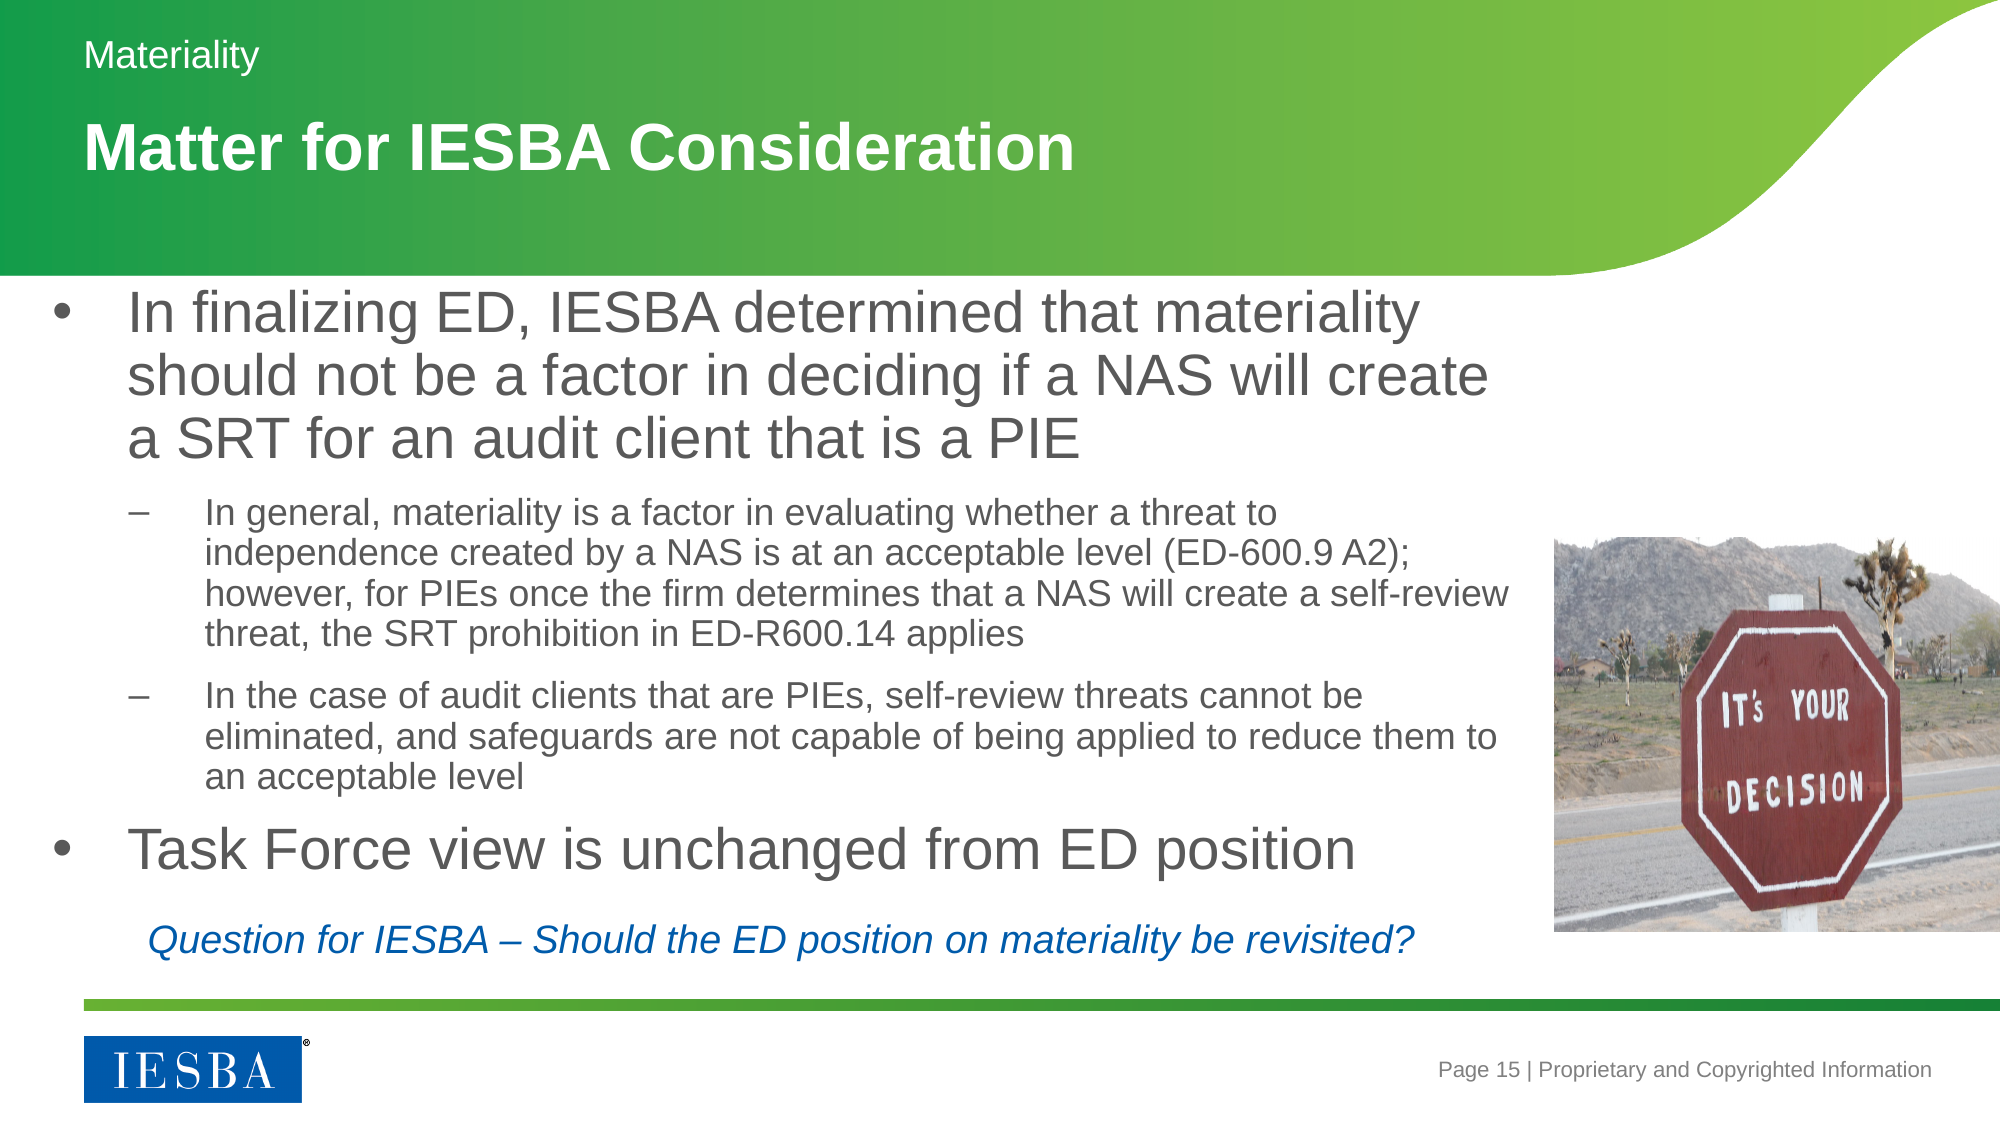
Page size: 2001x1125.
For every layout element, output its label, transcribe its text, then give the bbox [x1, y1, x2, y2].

picture [1553, 537, 2000, 932]
picture [84, 1036, 310, 1103]
list In finalizing ED, IESBA determined that materiality should not be a factor in deciding if a NAS will create a SRT for an audit client that is a PIE In general, materiality is a factor in evaluating whether a threat to independence created by a NAS is at an acceptable level (ED-600.9 A2); however, for PIEs once the firm determines that a NAS will create a self-review threat, the SRT prohibition in ED-R600.14 applies In the case of audit clients that are PIEs, self-review threats cannot be eliminated, and safeguards are not capable of being applied to reduce them to an acceptable level Task Force view is unchanged from ED position Question for IESBA – Should the ED position on materiality be revisited? [37, 275, 1538, 975]
title Matter for IESBA Consideration [83, 99, 1734, 188]
subtitle Materiality [83, 29, 667, 68]
picture [0, 0, 2000, 276]
